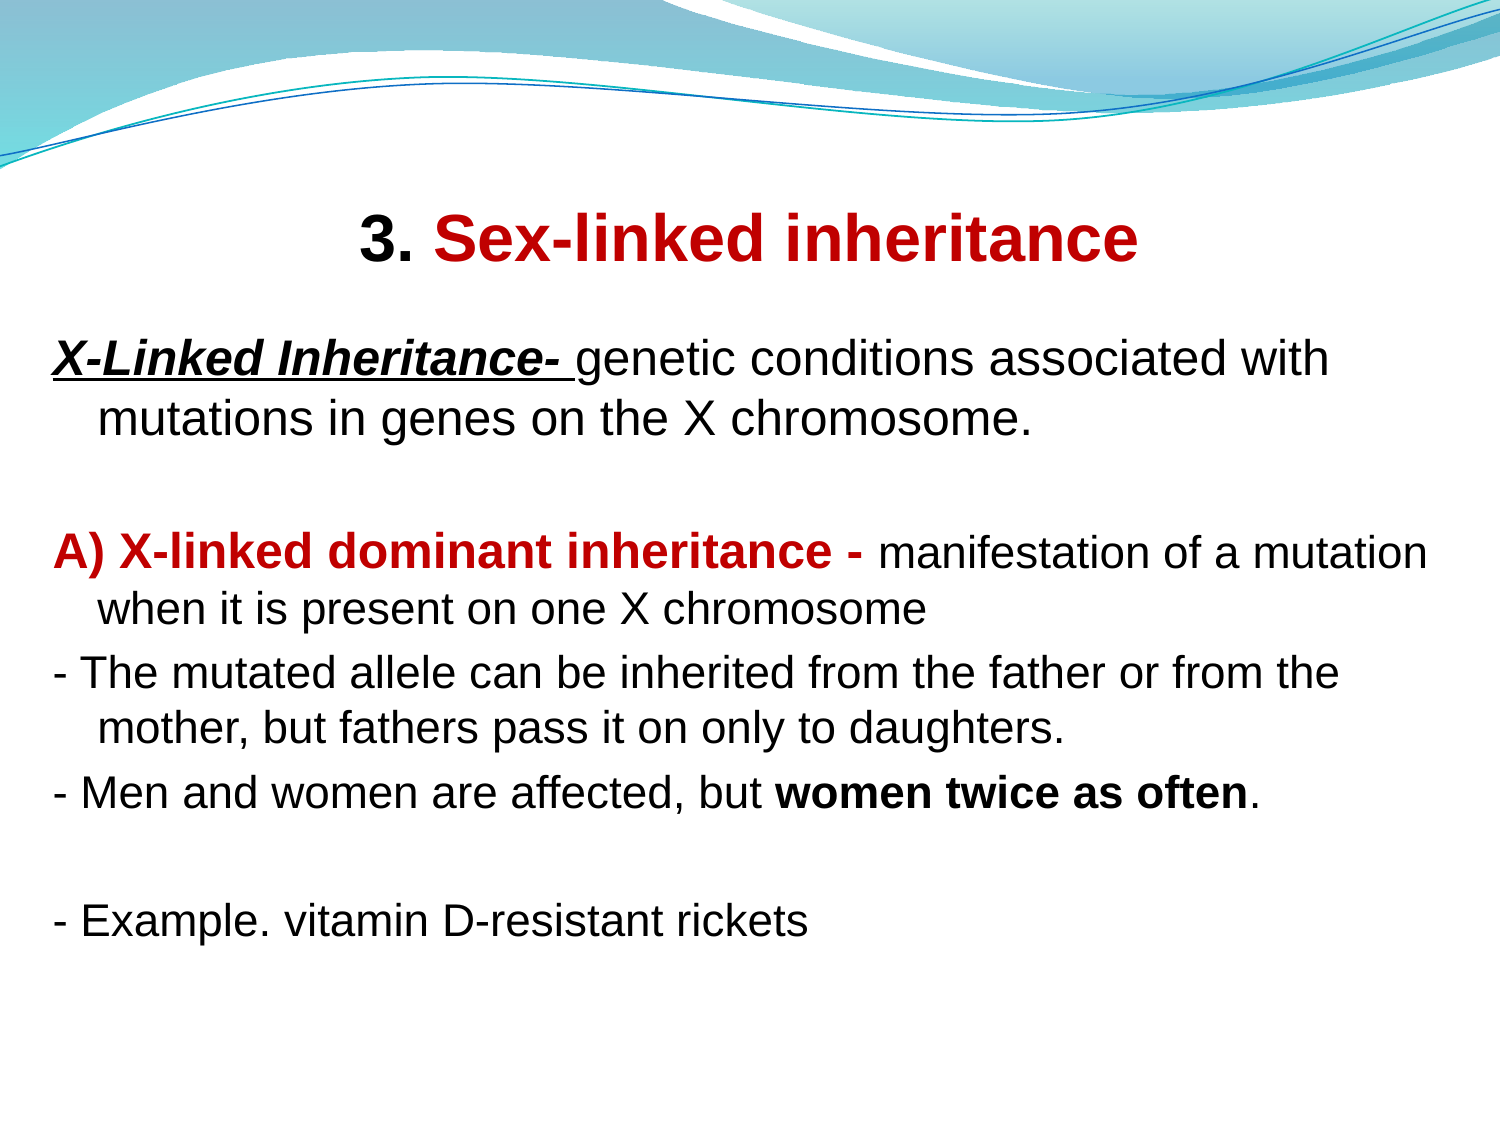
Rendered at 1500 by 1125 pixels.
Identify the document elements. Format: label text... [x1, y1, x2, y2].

list X-Linked Inheritance- genetic conditions associated with mutations in genes on the X chromosome. А) X-linked dominant inheritance - manifestation of a mutation when it is present on one X chromosome - The mutated allele can be inherited from the father or from the mother, but fathers pass it on only to daughters. - Men and women are affected, but women twice as often. - Example. vitamin D-resistant rickets [37, 317, 1463, 1100]
title 3. Sex-linked inheritance [0, 87, 1500, 275]
